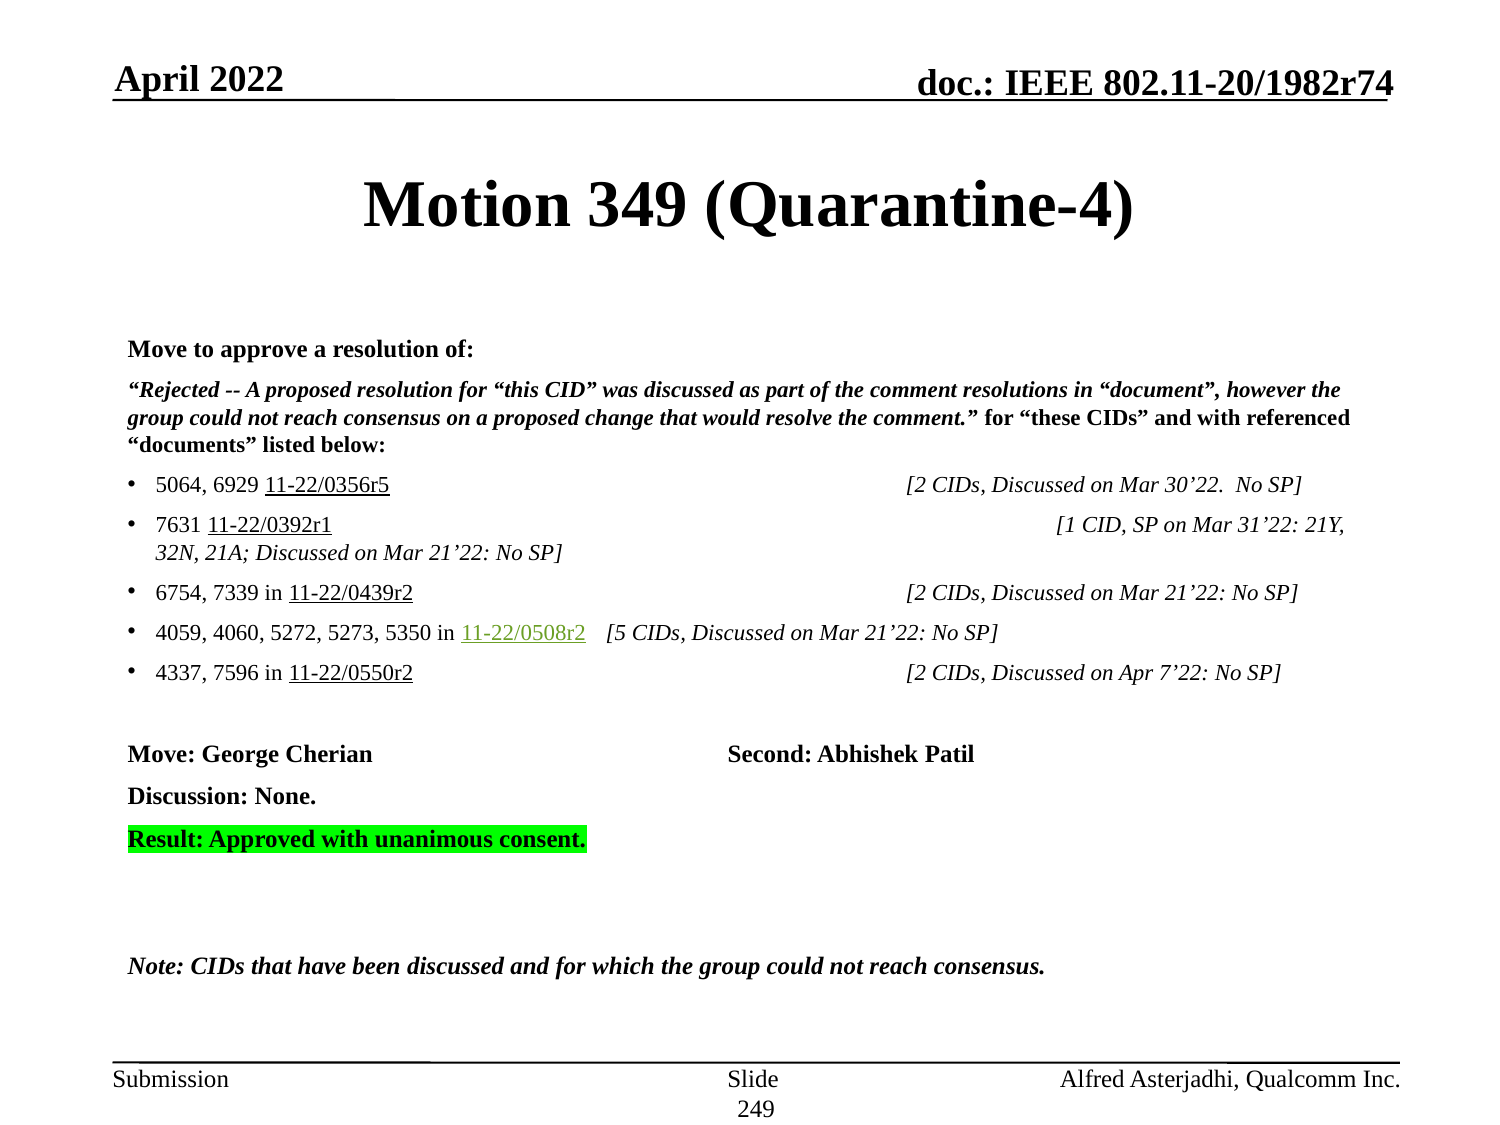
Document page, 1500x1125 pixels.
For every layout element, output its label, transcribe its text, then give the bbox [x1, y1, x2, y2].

title Motion 349 (Quarantine-4) [112, 112, 1388, 288]
list Move to approve a resolution of: “Rejected -- A proposed resolution for “this CID” was discussed as part of the comment resolutions in “document”, however the group could not reach consensus on a proposed change that would resolve the comment.” for “these CIDs” and with referenced “documents” listed below: 5064, 6929 11-22/0356r5 [2 CIDs, Discussed on Mar 30’22. No SP] 7631 11-22/0392r1 [1 CID, SP on Mar 31’22: 21Y, 32N, 21A; Discussed on Mar 21’22: No SP] 6754, 7339 in 11-22/0439r2 [2 CIDs, Discussed on Mar 21’22: No SP] 4059, 4060, 5272, 5273, 5350 in 11-22/0508r2 [5 CIDs, Discussed on Mar 21’22: No SP] 4337, 7596 in 11-22/0550r2 [2 CIDs, Discussed on Apr 7’22: No SP] Move: George Cherian Second: Abhishek Patil Discussion: None. Result: Approved with unanimous consent. Note: CIDs that have been discussed and for which the group could not reach consensus. [112, 324, 1388, 1063]
slide_number Slide 249 [712, 1061, 800, 1123]
footer Alfred Asterjadhi, Qualcomm Inc. [878, 1061, 1402, 1093]
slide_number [114, 54, 423, 100]
